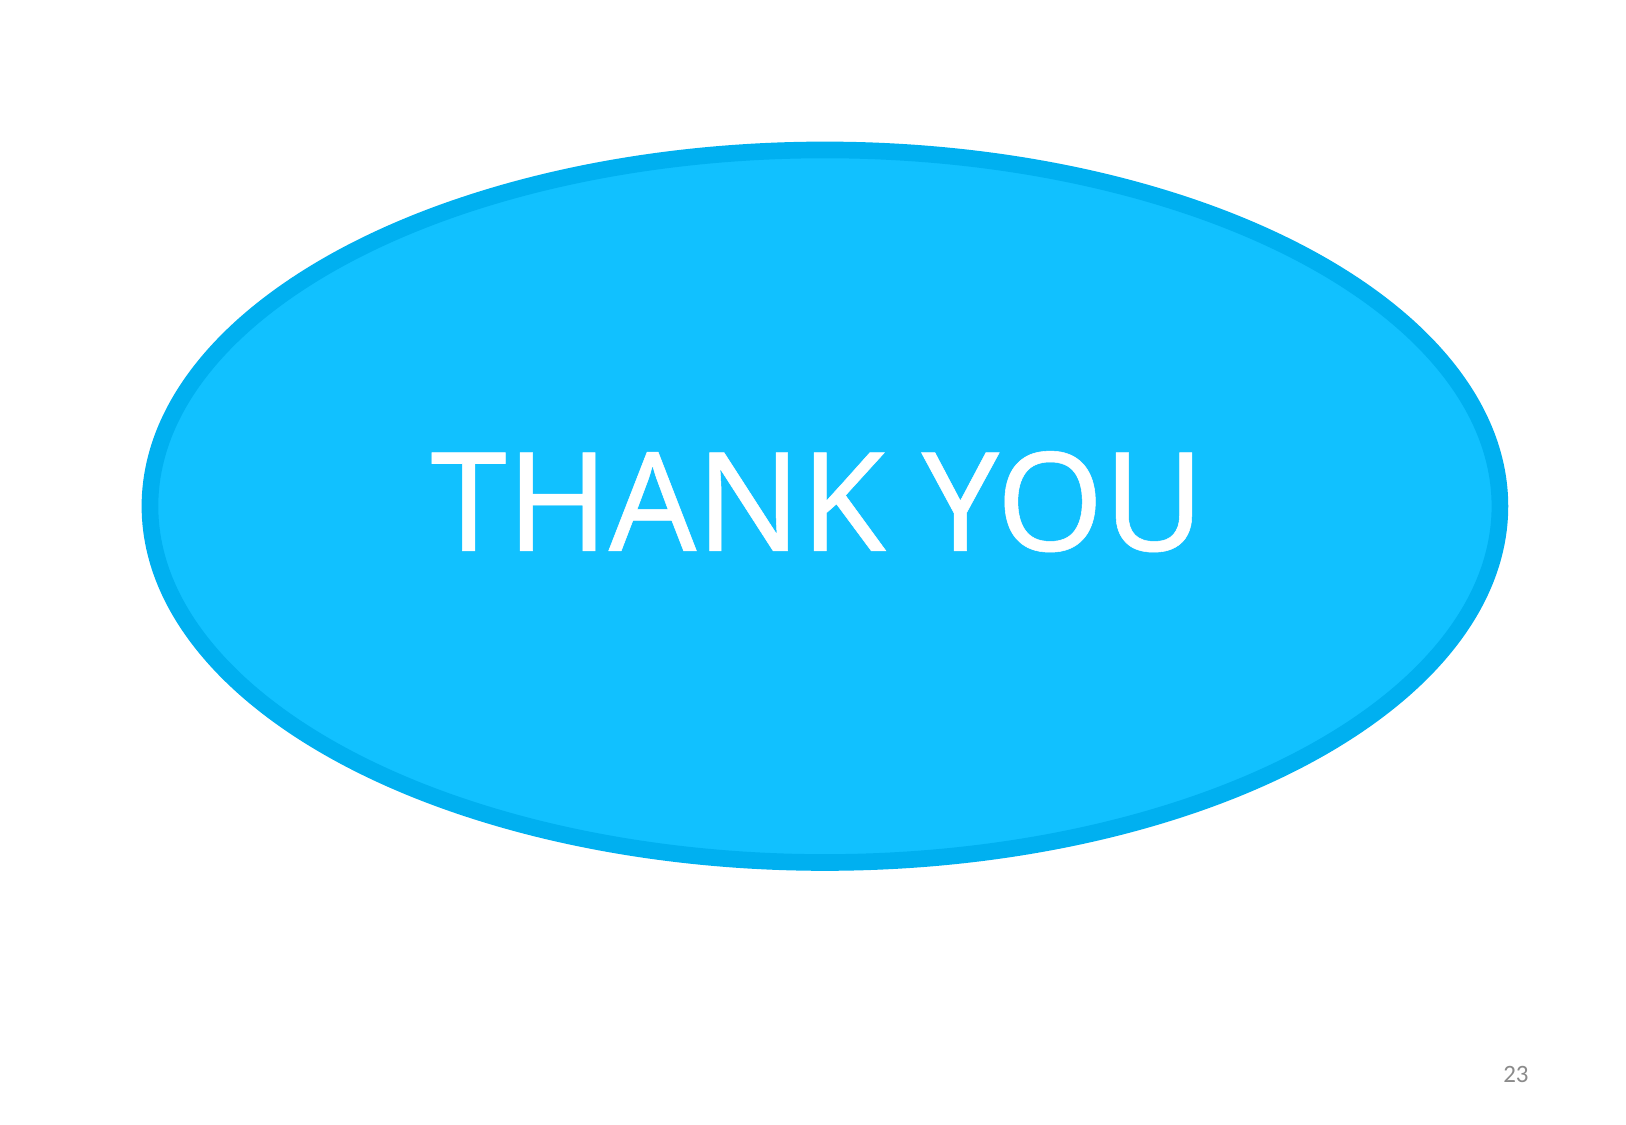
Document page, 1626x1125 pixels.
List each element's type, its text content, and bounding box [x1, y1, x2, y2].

text_box THANK YOU [212, 405, 1423, 586]
text_box [147, 147, 1503, 865]
slide_number 23 [1164, 1042, 1544, 1103]
